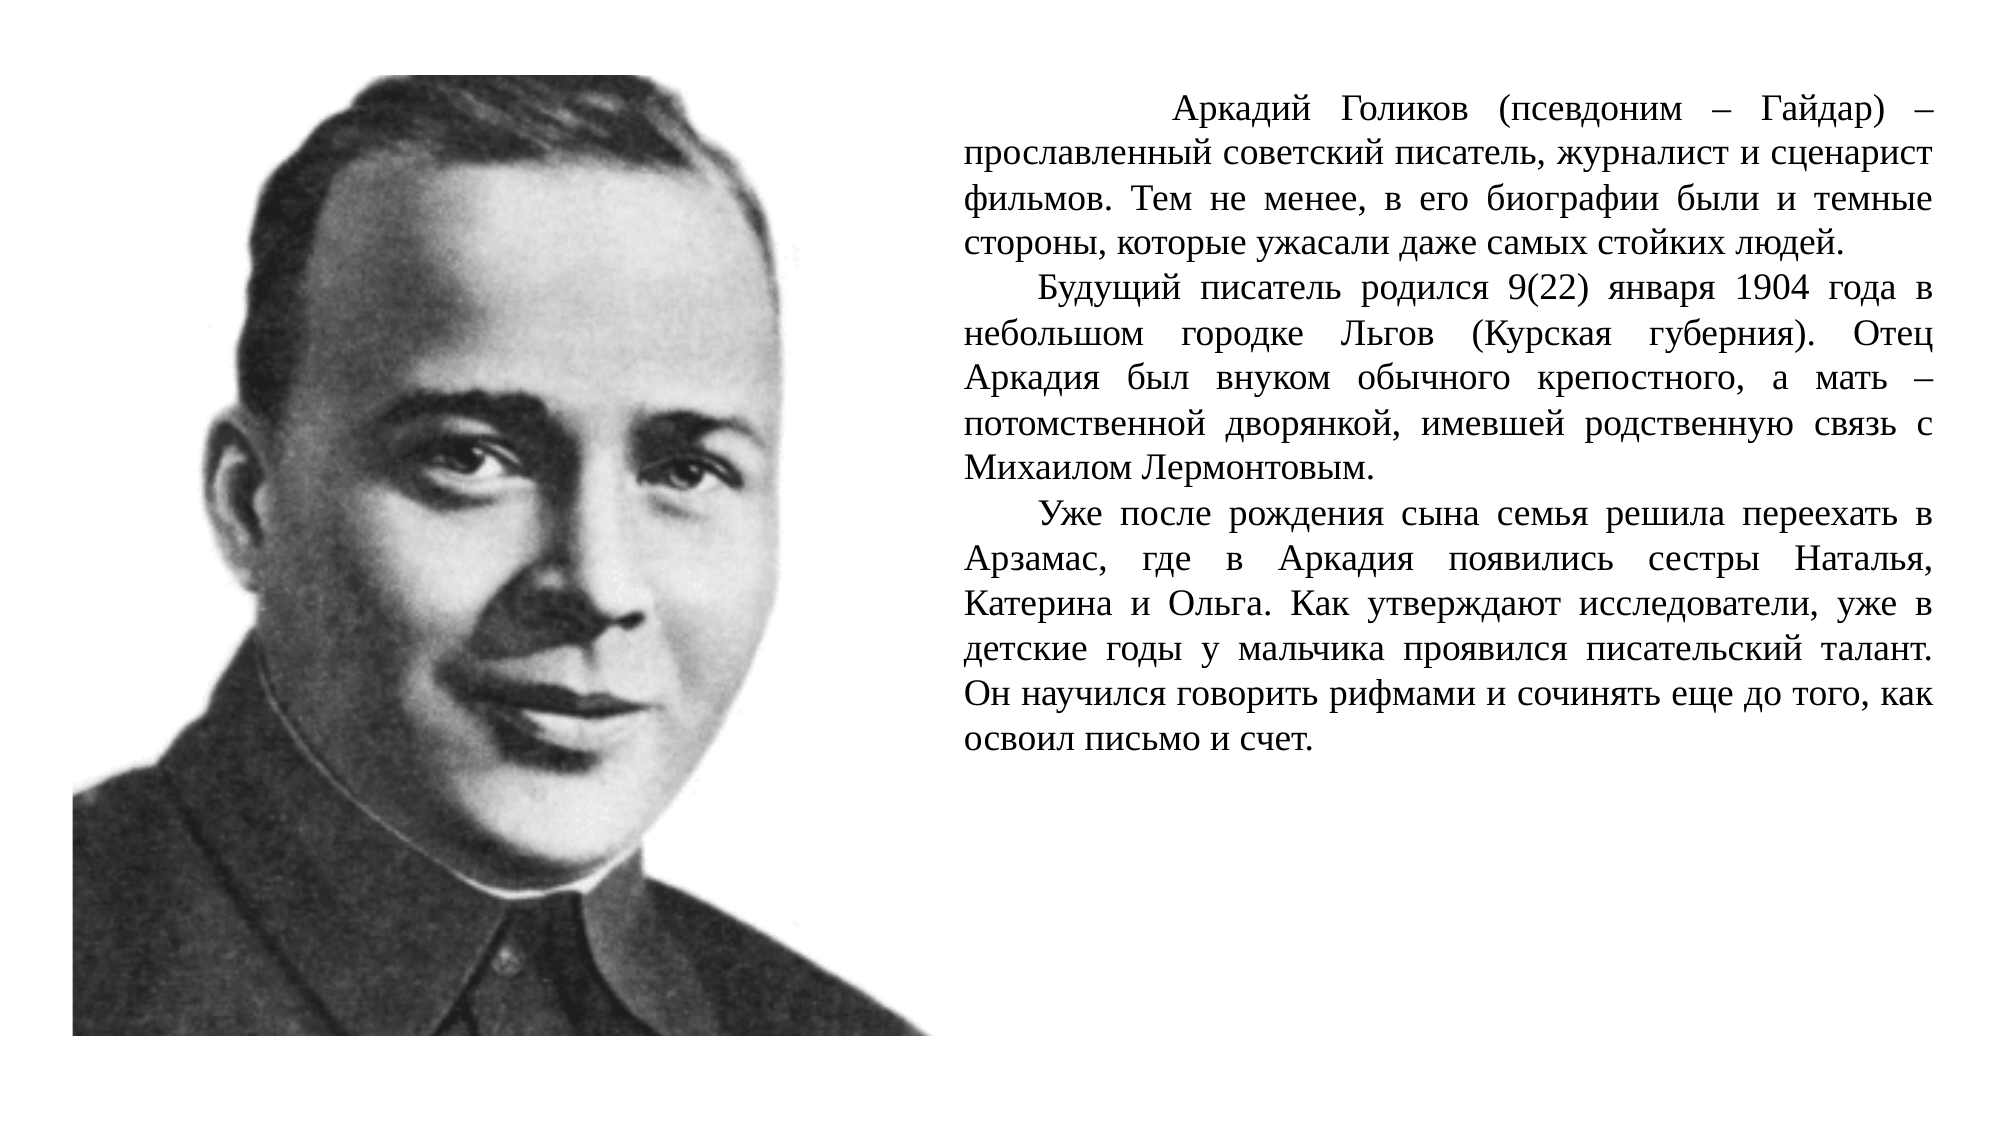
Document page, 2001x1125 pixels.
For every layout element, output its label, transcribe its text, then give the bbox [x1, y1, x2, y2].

text_box Аркадий Голиков (псевдоним – Гайдар) – прославленный советский писатель, журналист и сценарист фильмов. Тем не менее, в его биографии были и темные стороны, которые ужасали даже самых стойких людей. Будущий писатель родился 9(22) января 1904 года в небольшом городке Льгов (Курская губерния). Отец Аркадия был внуком обычного крепостного, а мать – потомственной дворянкой, имевшей родственную связь с Михаилом Лермонтовым. Уже после рождения сына семья решила переехать в Арзамас, где в Аркадия появились сестры Наталья, Катерина и Ольга. Как утверждают исследователи, уже в детские годы у мальчика проявился писательский талант. Он научился говорить рифмами и сочинять еще до того, как освоил письмо и счет. [992, 75, 1949, 765]
picture [72, 75, 992, 1036]
